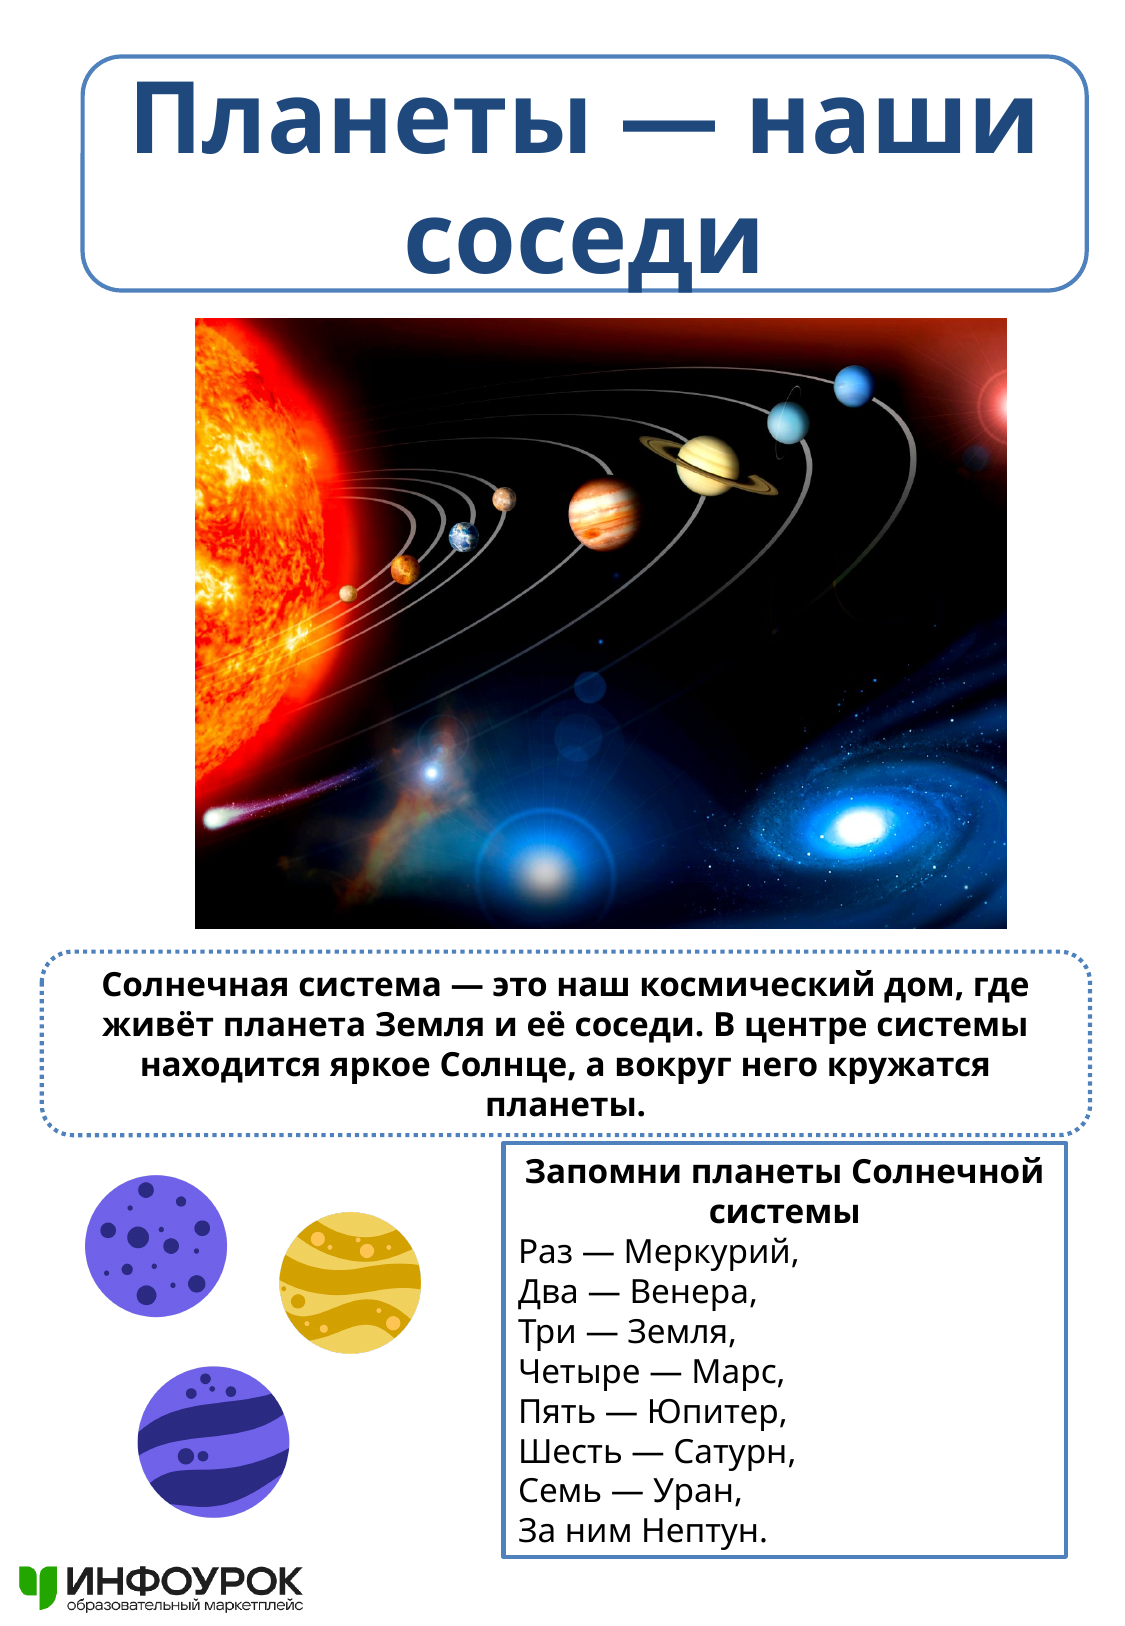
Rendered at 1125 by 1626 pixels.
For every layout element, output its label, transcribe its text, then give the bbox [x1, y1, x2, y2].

picture [85, 1174, 421, 1518]
text_box Планеты — наши соседи [80, 54, 1089, 293]
text_box Солнечная система — это наш космический дом, где живёт планета Земля и её соседи. В центре системы находится яркое Солнце, а вокруг него кружатся планеты. [39, 949, 1093, 1138]
text_box Запомни планеты Солнечной системы Раз — Меркурий, Два — Венера, Три — Земля, Четыре — Марс, Пять — Юпитер, Шесть — Сатурн, Семь — Уран, За ним Нептун. [501, 1141, 1068, 1559]
picture [195, 318, 1007, 929]
picture [18, 1566, 303, 1613]
